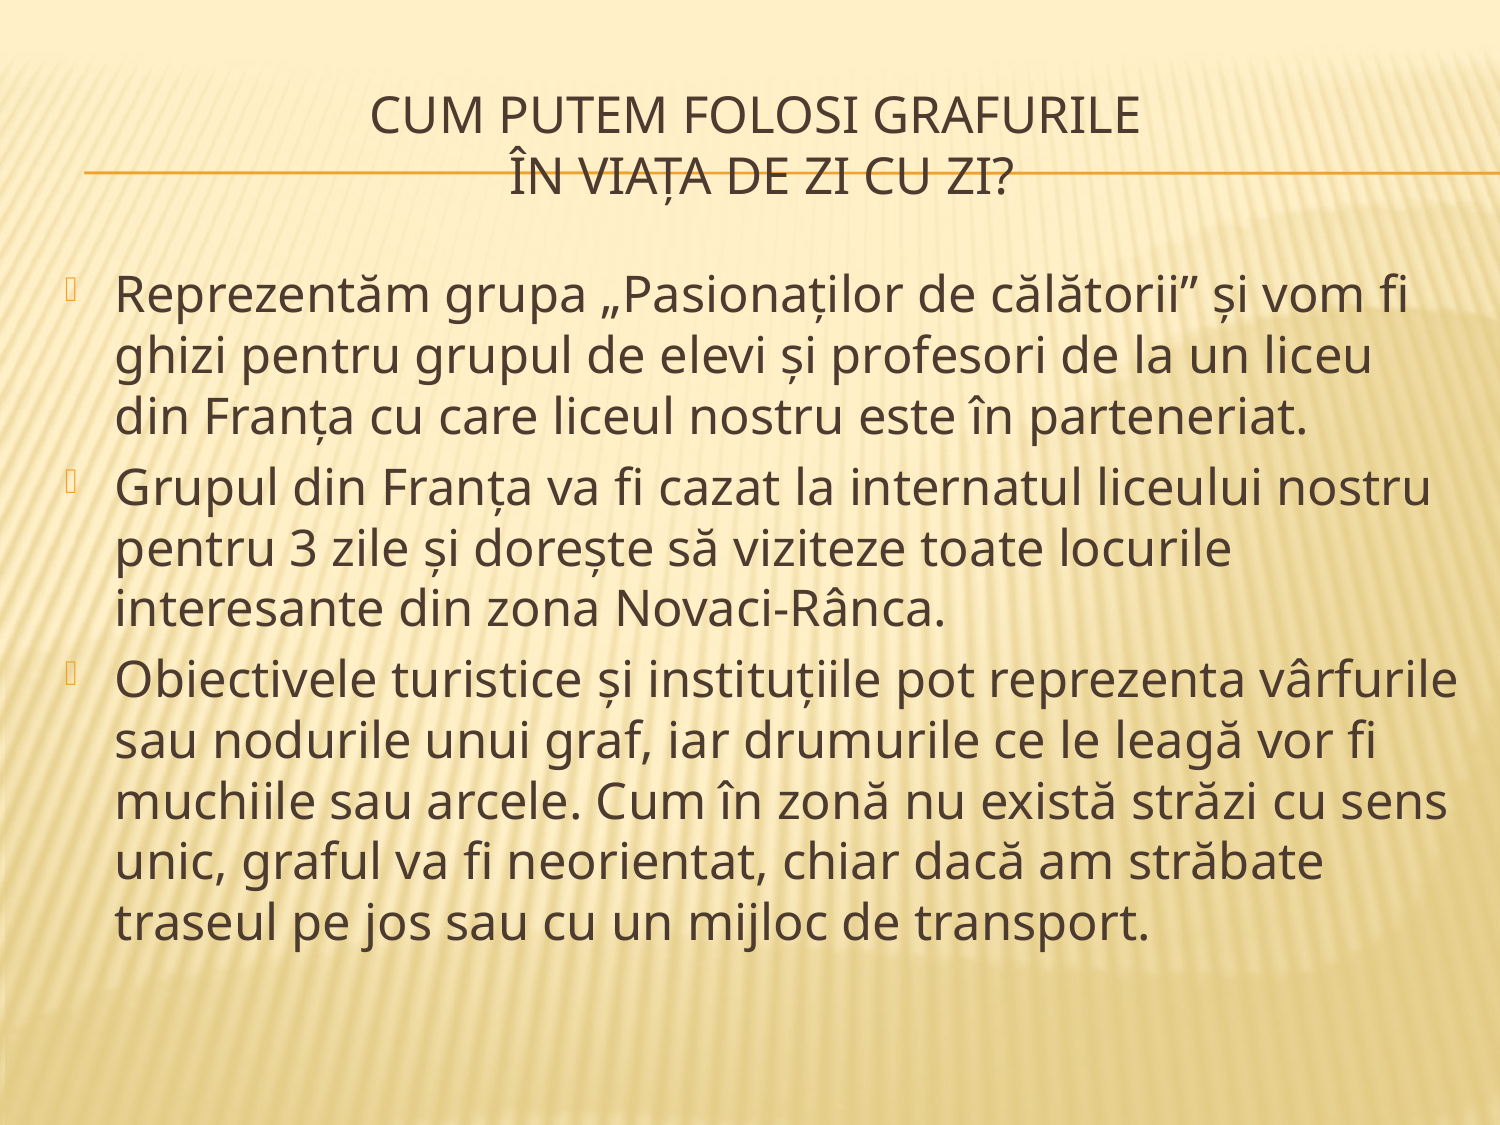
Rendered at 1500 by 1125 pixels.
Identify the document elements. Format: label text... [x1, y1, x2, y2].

list Reprezentăm grupa „Pasionaților de călătorii” și vom fi ghizi pentru grupul de elevi și profesori de la un liceu din Franța cu care liceul nostru este în parteneriat. Grupul din Franța va fi cazat la internatul liceului nostru pentru 3 zile și dorește să viziteze toate locurile interesante din zona Novaci-Rânca. Obiectivele turistice şi instituţiile pot reprezenta vârfurile sau nodurile unui graf, iar drumurile ce le leagă vor fi muchiile sau arcele. Cum în zonă nu există străzi cu sens unic, graful va fi neorientat, chiar dacă am străbate traseul pe jos sau cu un mijloc de transport. [50, 254, 1475, 998]
title Cum putem folosi grafurile în viaţa de zi cu zi? [50, 75, 1475, 213]
